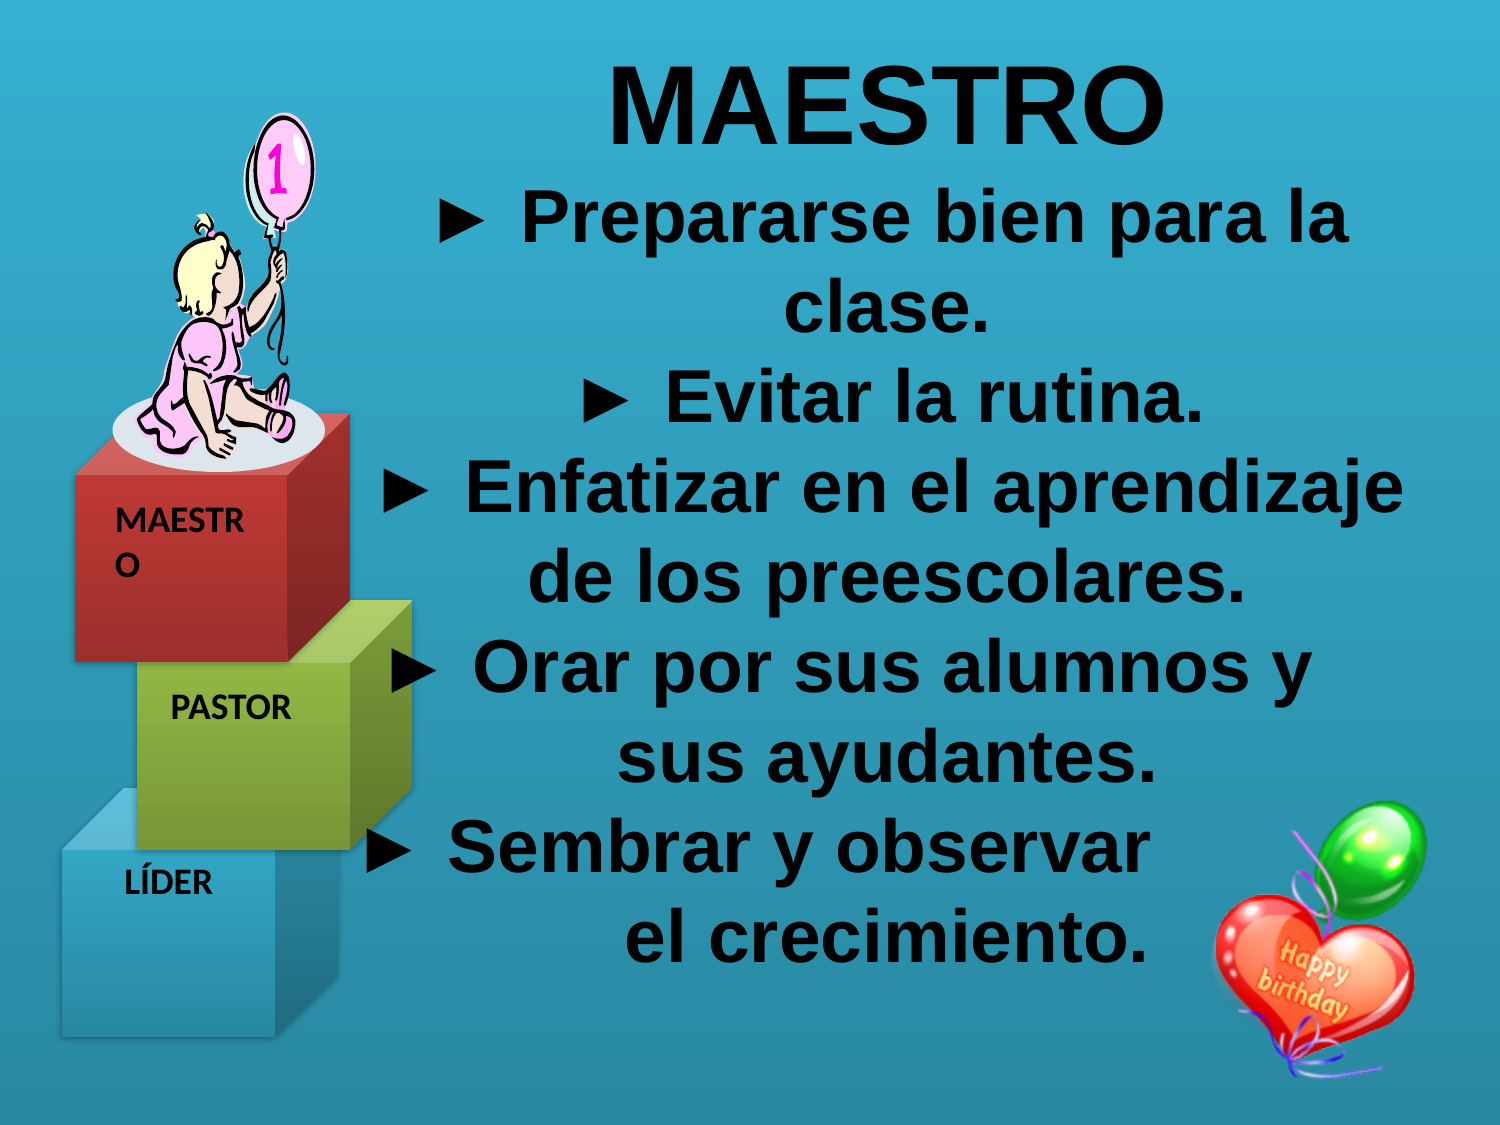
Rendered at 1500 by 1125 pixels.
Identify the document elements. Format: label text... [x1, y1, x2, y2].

text_box pastor [149, 674, 312, 735]
text_box [137, 662, 312, 850]
text_box MAESTRO ► Prepararse bien para la clase. ► Evitar la rutina. ► Enfatizar en el aprendizaje de los preescolares. ► Orar por sus alumnos y sus ayudantes. ► Sembrar y observar el crecimiento. [312, 24, 1463, 985]
text_box [62, 787, 328, 1038]
text_box maestro [99, 487, 275, 593]
picture [112, 112, 326, 473]
text_box líder [99, 849, 238, 910]
text_box [75, 443, 312, 663]
text_box [0, 0, 1500, 1125]
picture [1174, 799, 1457, 1082]
